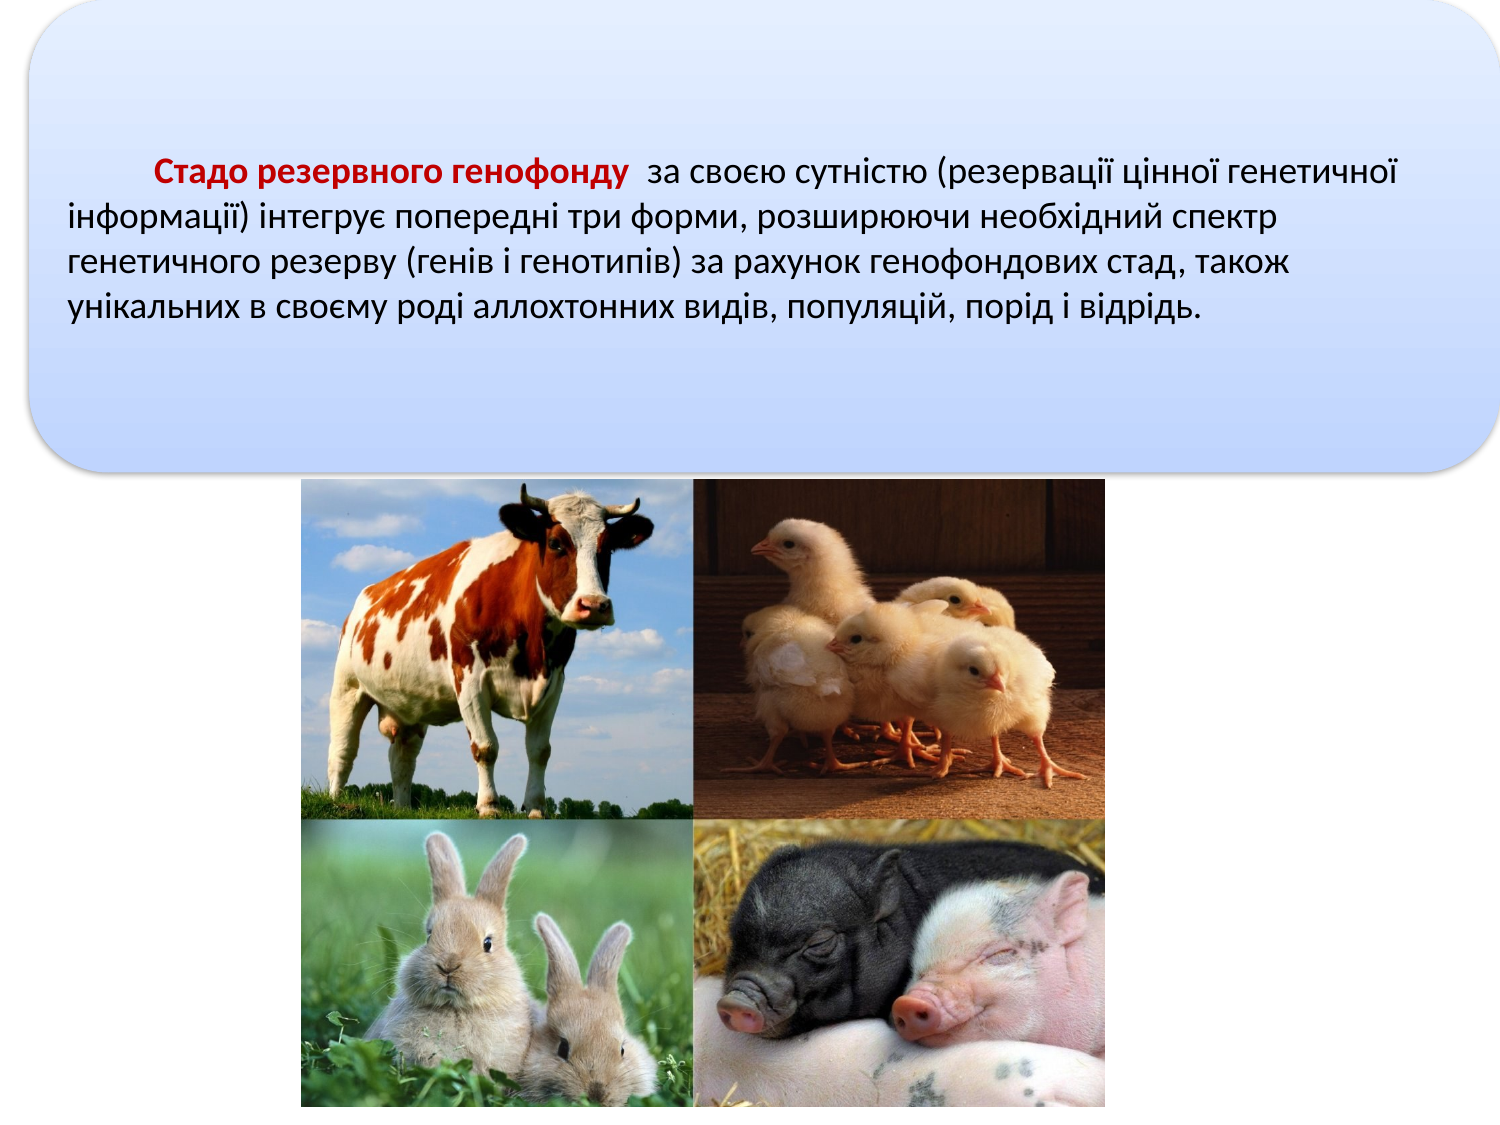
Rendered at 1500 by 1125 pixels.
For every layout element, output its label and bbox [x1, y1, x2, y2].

text_box [29, 0, 1500, 473]
picture [300, 479, 1105, 1107]
